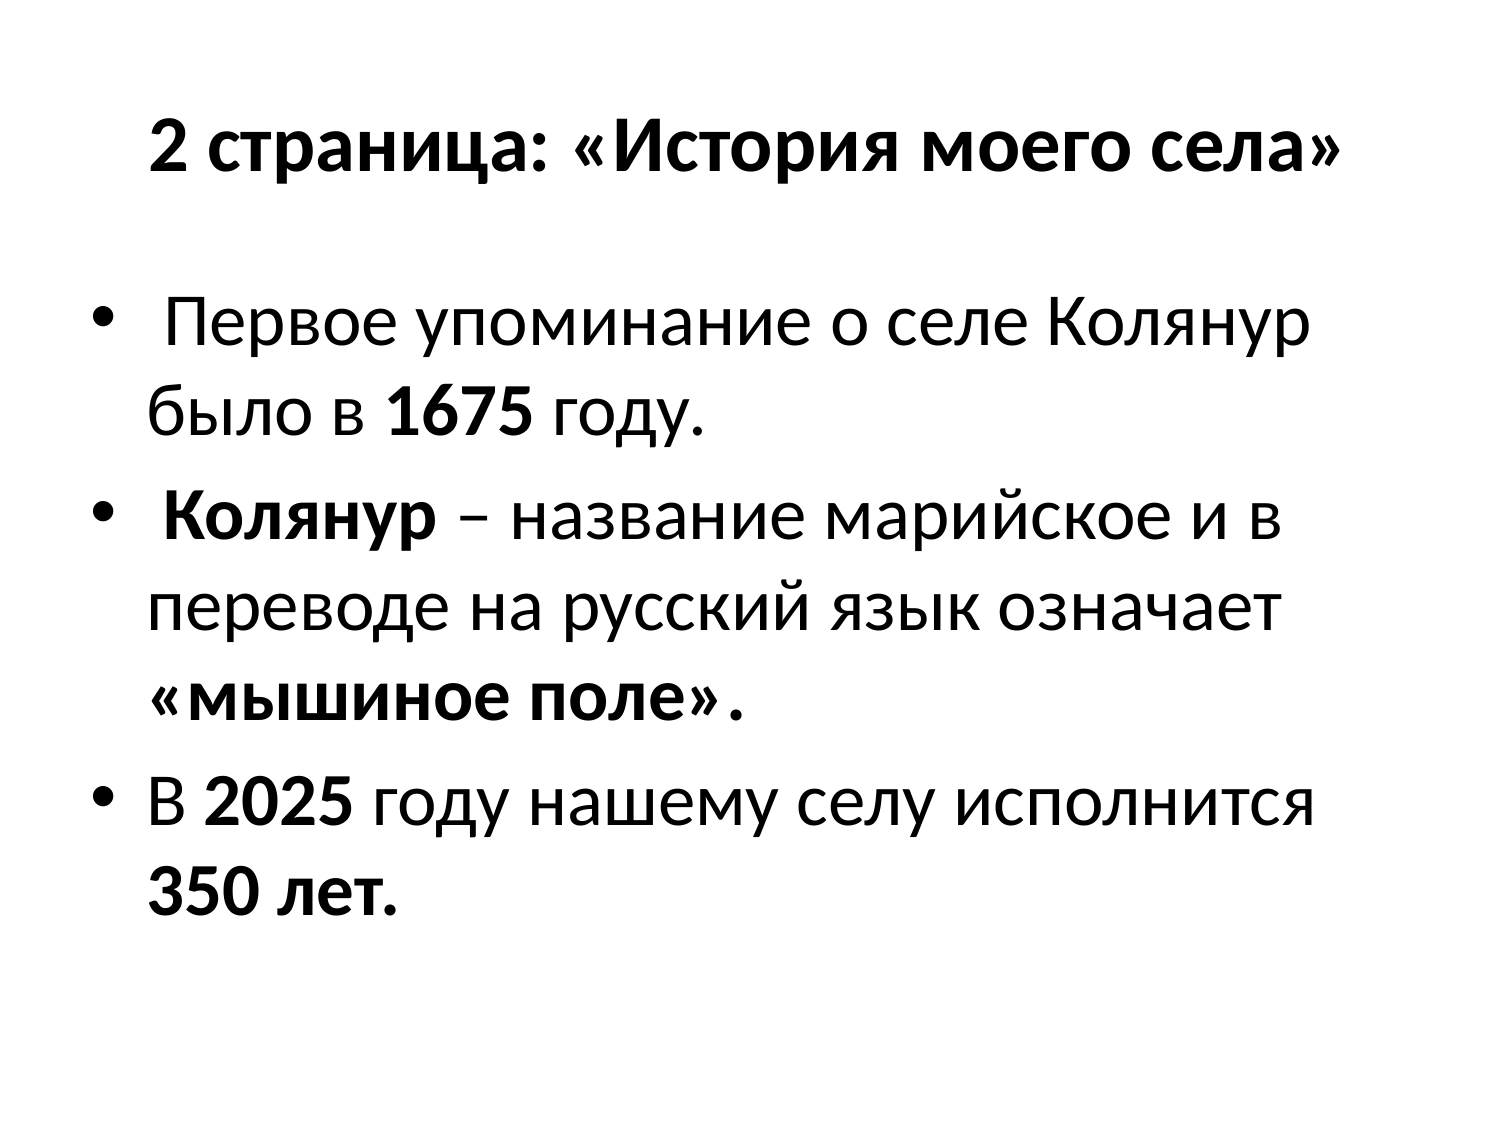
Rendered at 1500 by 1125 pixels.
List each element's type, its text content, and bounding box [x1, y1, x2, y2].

list Первое упоминание о селе Колянур было в 1675 году. Колянур – название марийское и в переводе на русский язык означает «мышиное поле». В 2025 году нашему селу исполнится 350 лет. [75, 262, 1447, 1059]
title 2 страница: «История моего села» [75, 45, 1425, 233]
